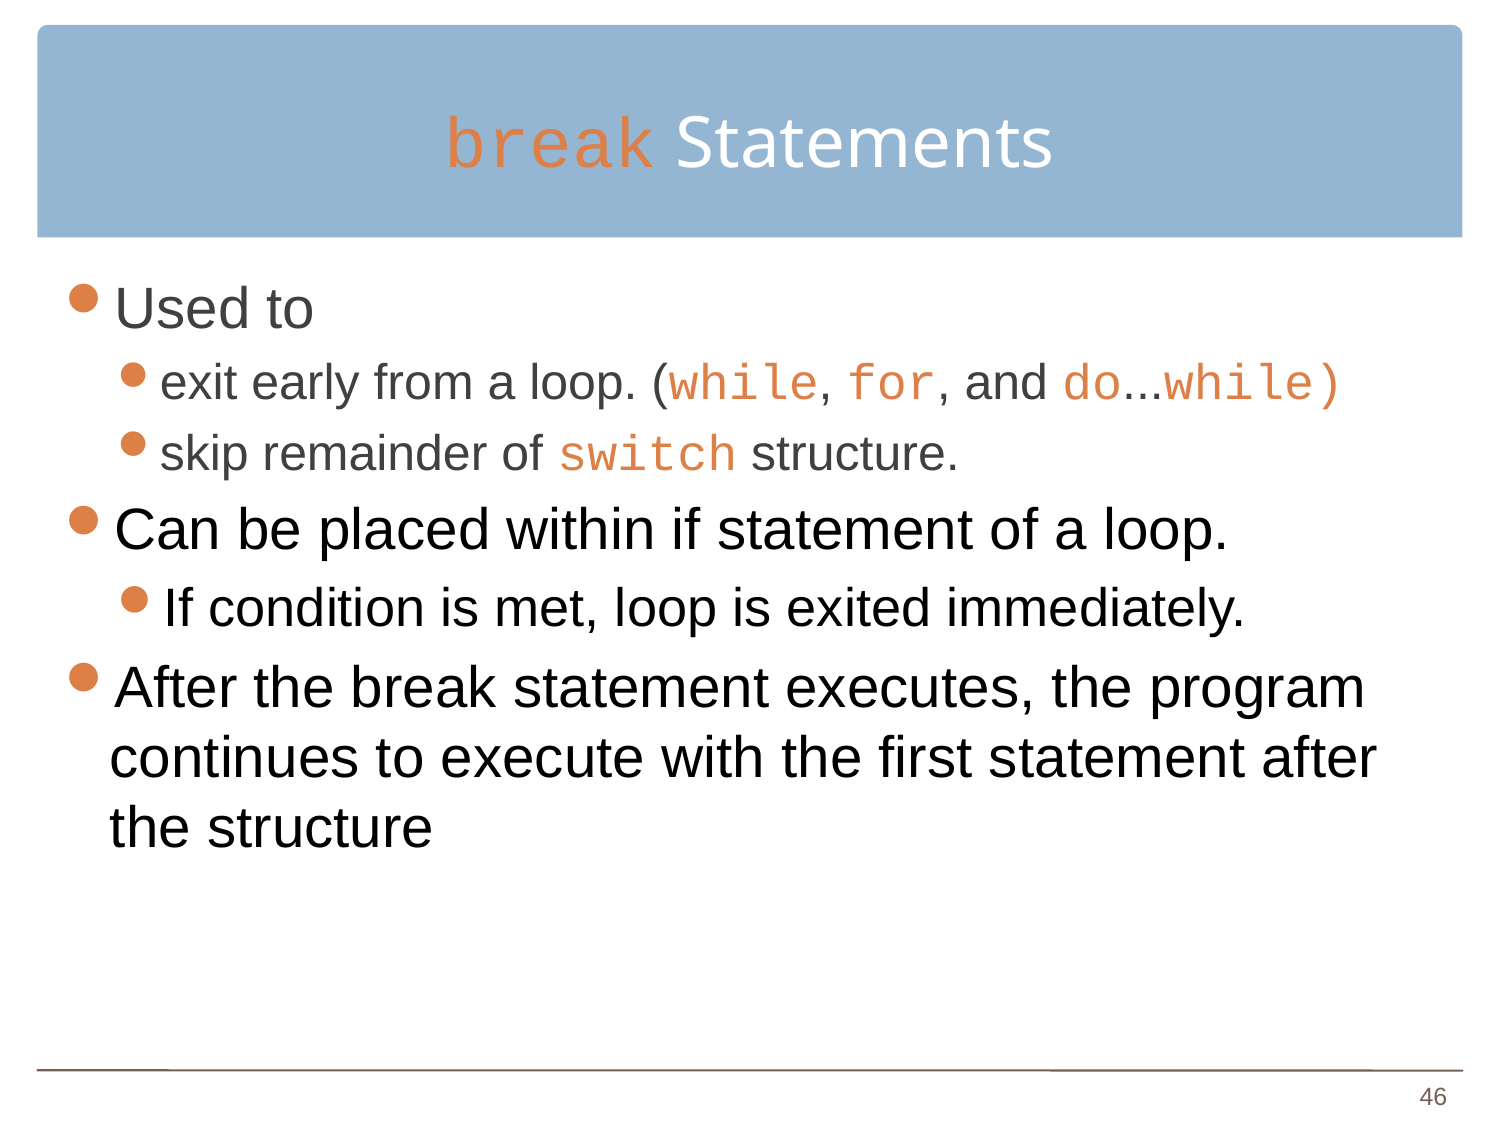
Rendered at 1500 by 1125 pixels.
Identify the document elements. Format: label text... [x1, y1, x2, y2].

list Used to exit early from a loop. (while, for, and do...while) skip remainder of switch structure. Can be placed within if statement of a loop. If condition is met, loop is exited immediately. After the break statement executes, the program continues to execute with the first statement after the structure [49, 262, 1451, 1051]
title break Statements [49, 44, 1451, 233]
slide_number 46 [1112, 1069, 1463, 1123]
